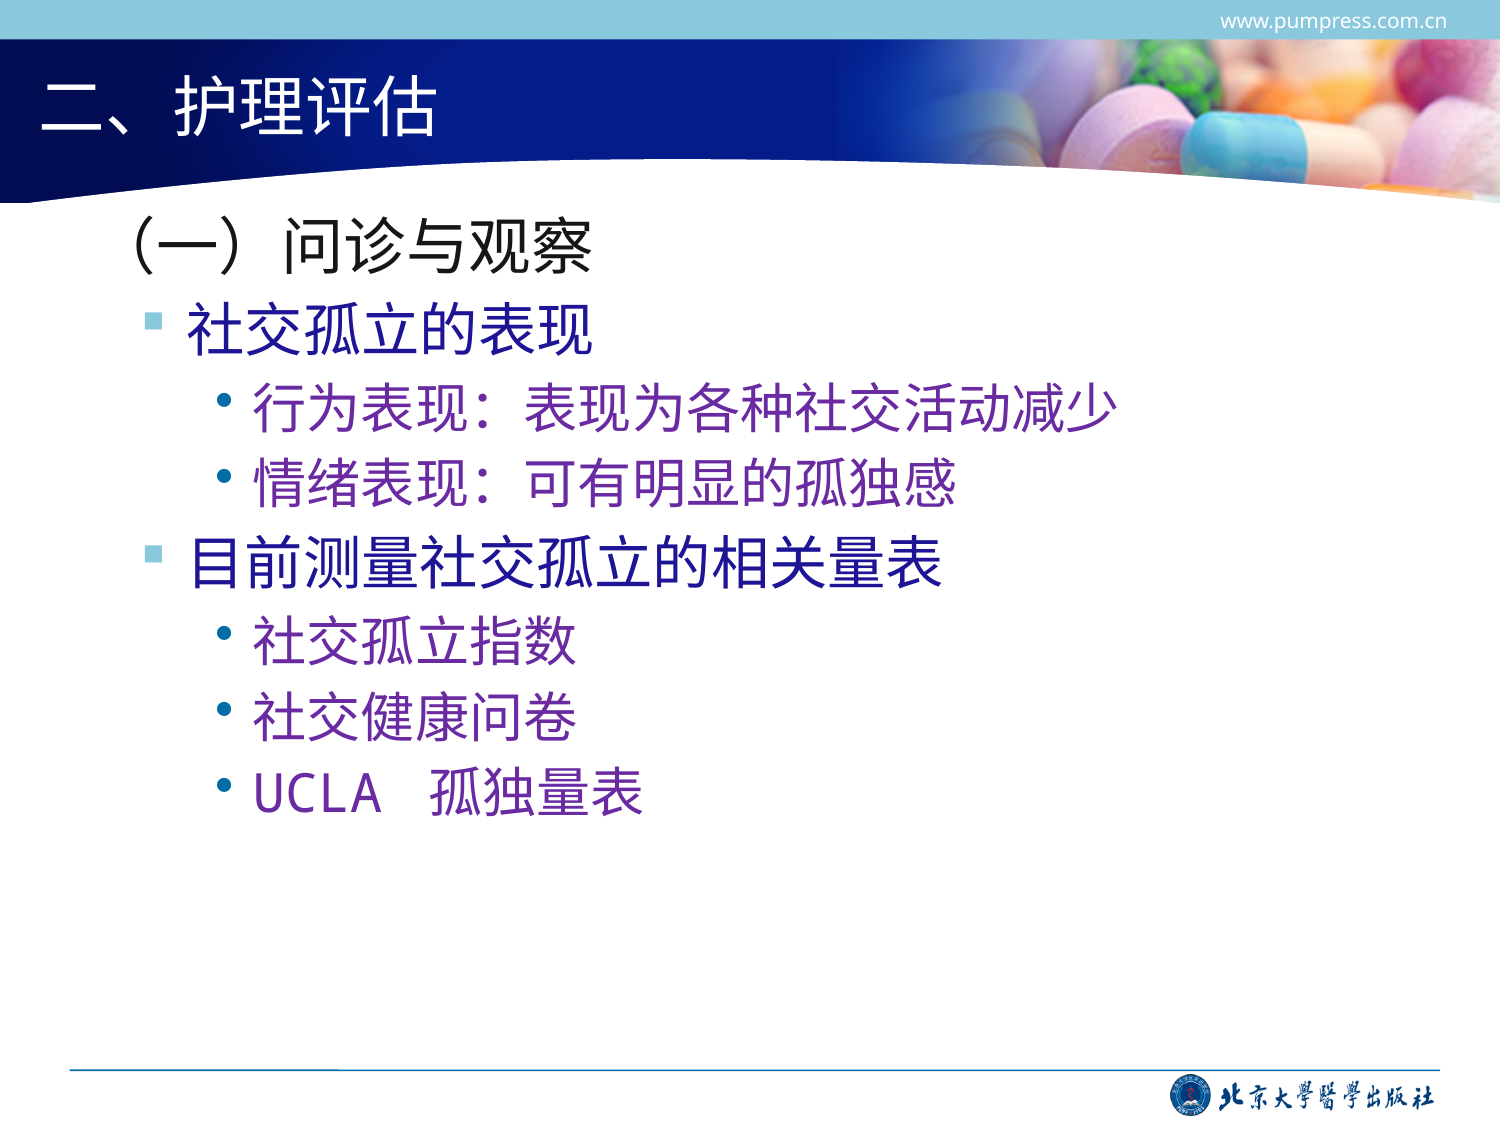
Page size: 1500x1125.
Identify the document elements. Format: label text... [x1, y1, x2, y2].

picture [0, 40, 1500, 203]
list （一）问诊与观察 社交孤立的表现 行为表现：表现为各种社交活动减少 情绪表现：可有明显的孤独感 目前测量社交孤立的相关量表 社交孤立指数 社交健康问卷 UCLA 孤独量表 [49, 198, 1463, 1026]
slide_number www.pumpress.com.cn [1024, 0, 1463, 38]
title 二、护理评估 [23, 58, 1349, 152]
picture [1170, 1074, 1436, 1118]
